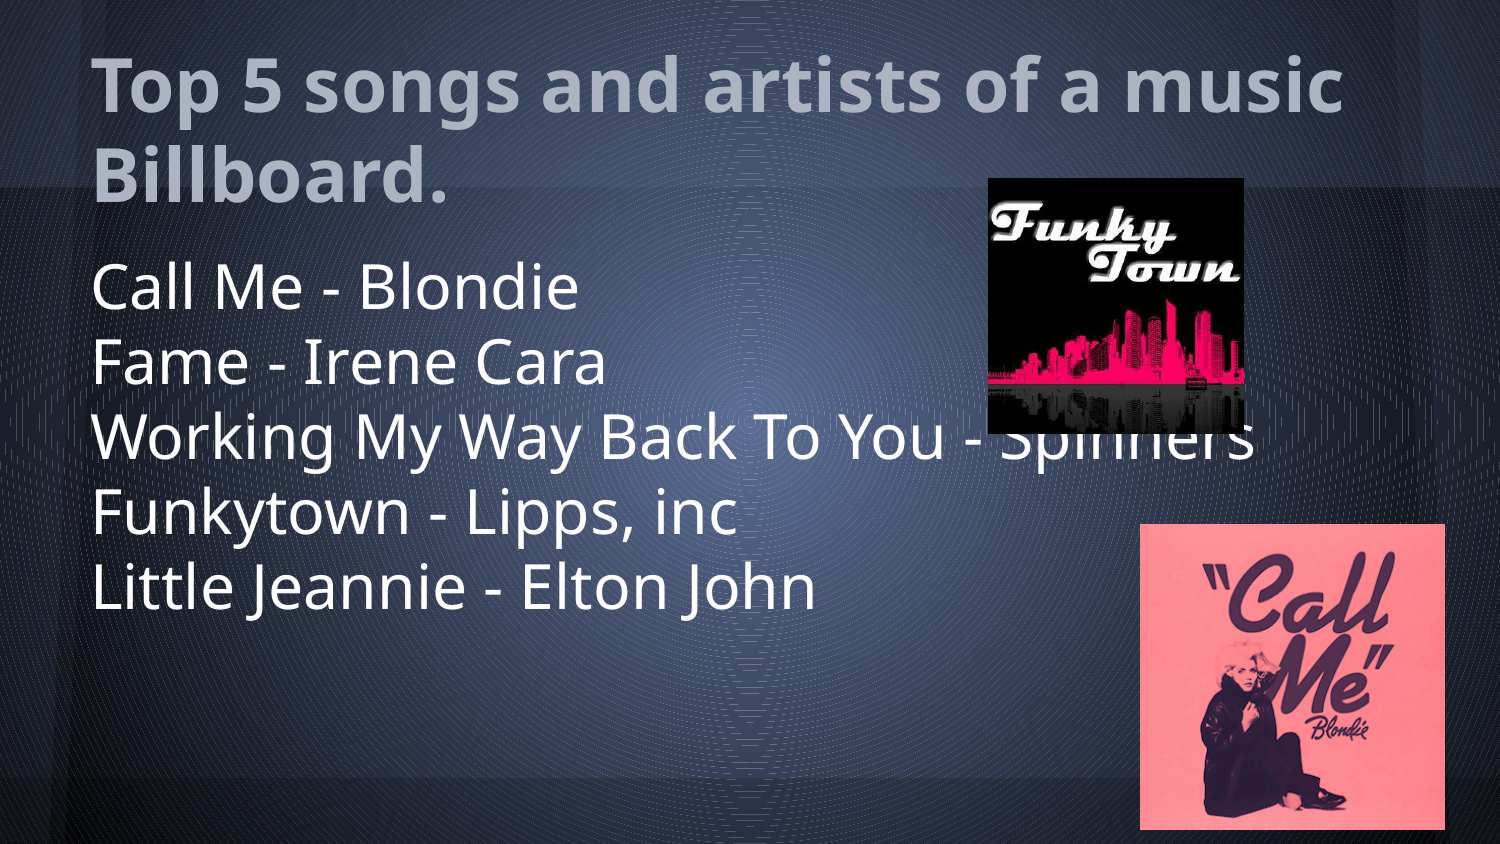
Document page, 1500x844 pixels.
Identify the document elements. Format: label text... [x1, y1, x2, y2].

picture [1139, 524, 1445, 830]
picture [988, 178, 1244, 434]
title Top 5 songs and artists of a music Billboard. [75, 33, 1425, 232]
list Call Me - Blondie Fame - Irene Cara Working My Way Back To You - Spinners Funkytown - Lipps, inc Little Jeannie - Elton John [75, 232, 1425, 844]
